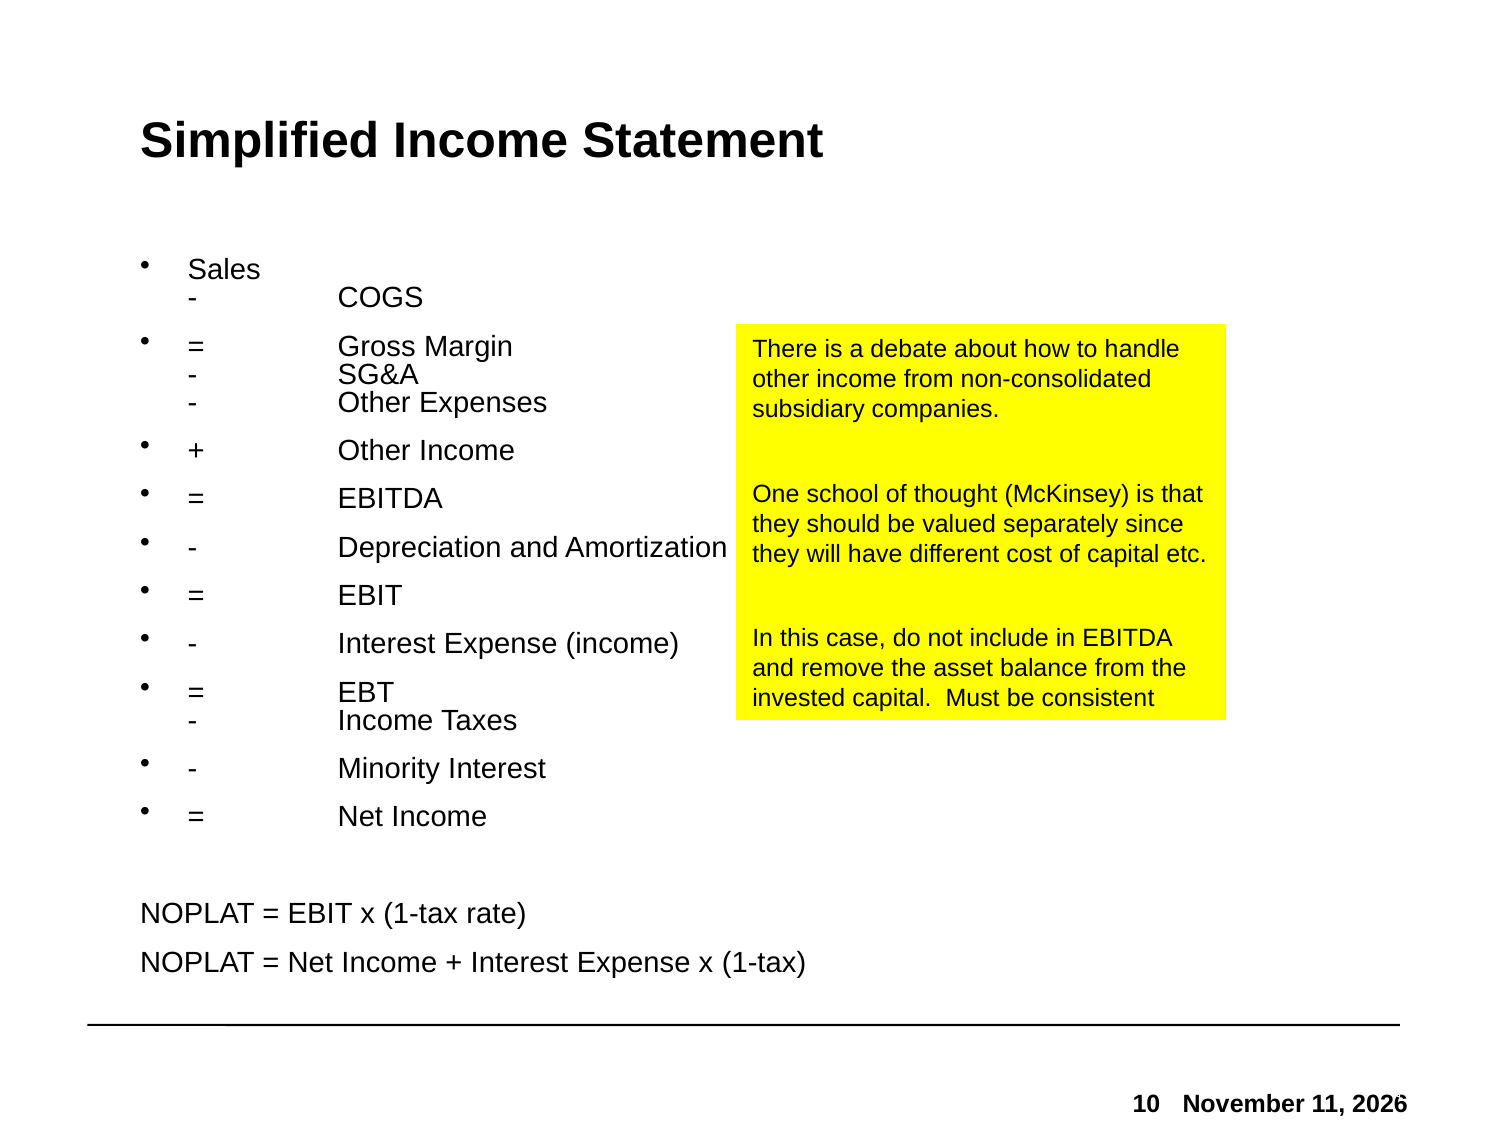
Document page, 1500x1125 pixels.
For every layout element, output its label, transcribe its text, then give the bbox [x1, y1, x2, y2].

list Sales - COGS = Gross Margin - SG&A - Other Expenses + Other Income = EBITDA - Depreciation and Amortization = EBIT - Interest Expense (income) = EBT - Income Taxes - Minority Interest = Net Income NOPLAT = EBIT x (1-tax rate) NOPLAT = Net Income + Interest Expense x (1-tax) [124, 249, 1426, 1013]
text_box There is a debate about how to handle other income from non-consolidated subsidiary companies. One school of thought (McKinsey) is that they should be valued separately since they will have different cost of capital etc. In this case, do not include in EBITDA and remove the asset balance from the invested capital. Must be consistent [737, 324, 1225, 720]
title Simplified Income Statement [124, 99, 1401, 226]
